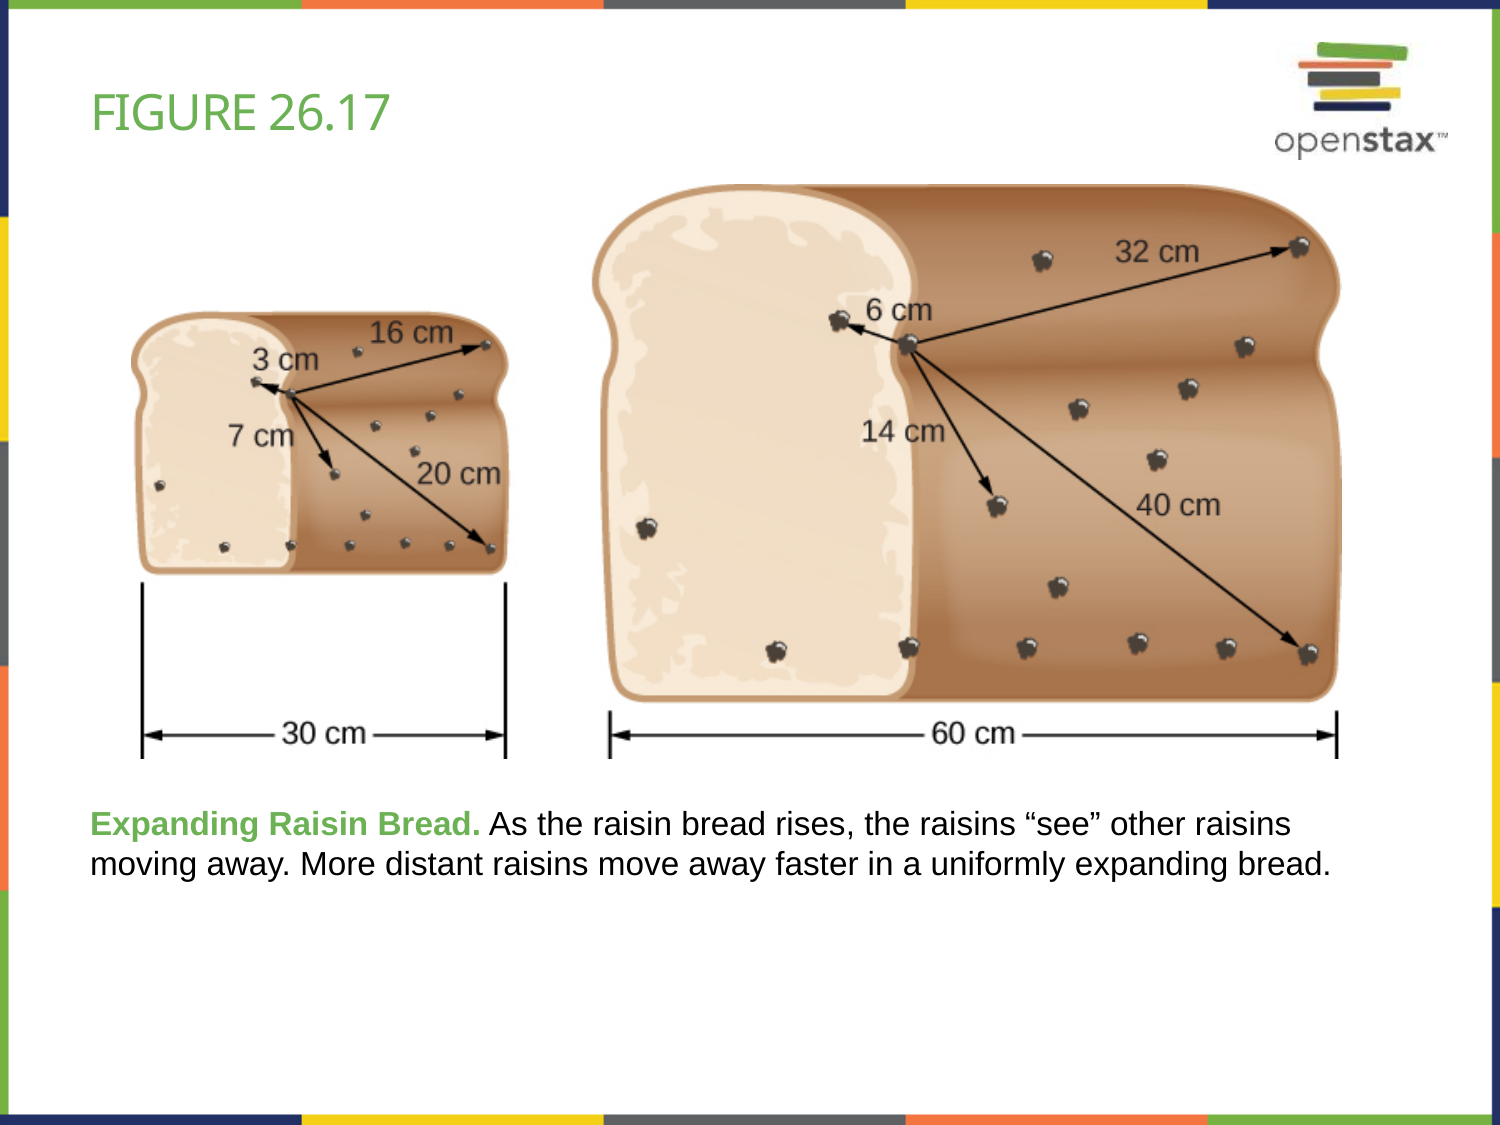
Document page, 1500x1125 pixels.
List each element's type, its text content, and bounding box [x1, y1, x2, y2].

title Figure 26.17 [75, 39, 1275, 148]
picture [0, 0, 1500, 1125]
list Expanding Raisin Bread. As the raisin bread rises, the raisins “see” other raisins moving away. More distant raisins move away faster in a uniformly expanding bread. [75, 794, 1398, 986]
